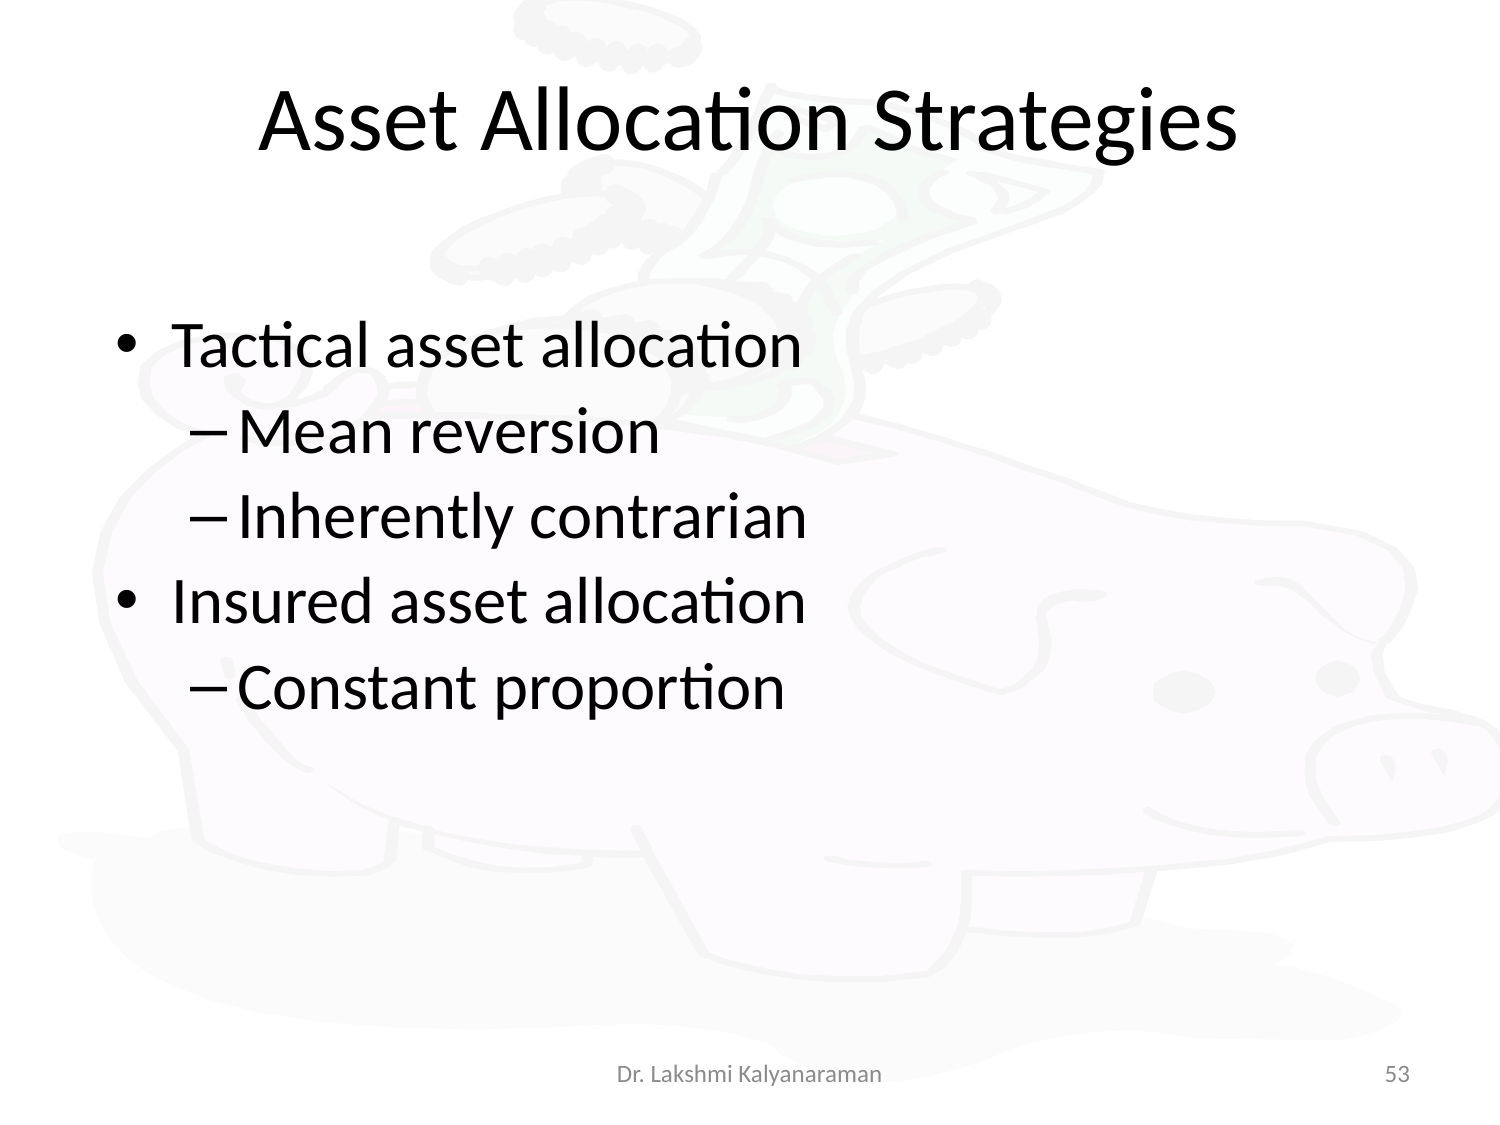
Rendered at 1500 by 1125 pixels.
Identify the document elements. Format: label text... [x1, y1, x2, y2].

slide_number 53 [1074, 1042, 1425, 1103]
title Asset Allocation Strategies [0, 42, 1500, 185]
list Tactical asset allocation Mean reversion Inherently contrarian Insured asset allocation Constant proportion [100, 302, 1317, 1000]
footer Dr. Lakshmi Kalyanaraman [512, 1042, 988, 1103]
